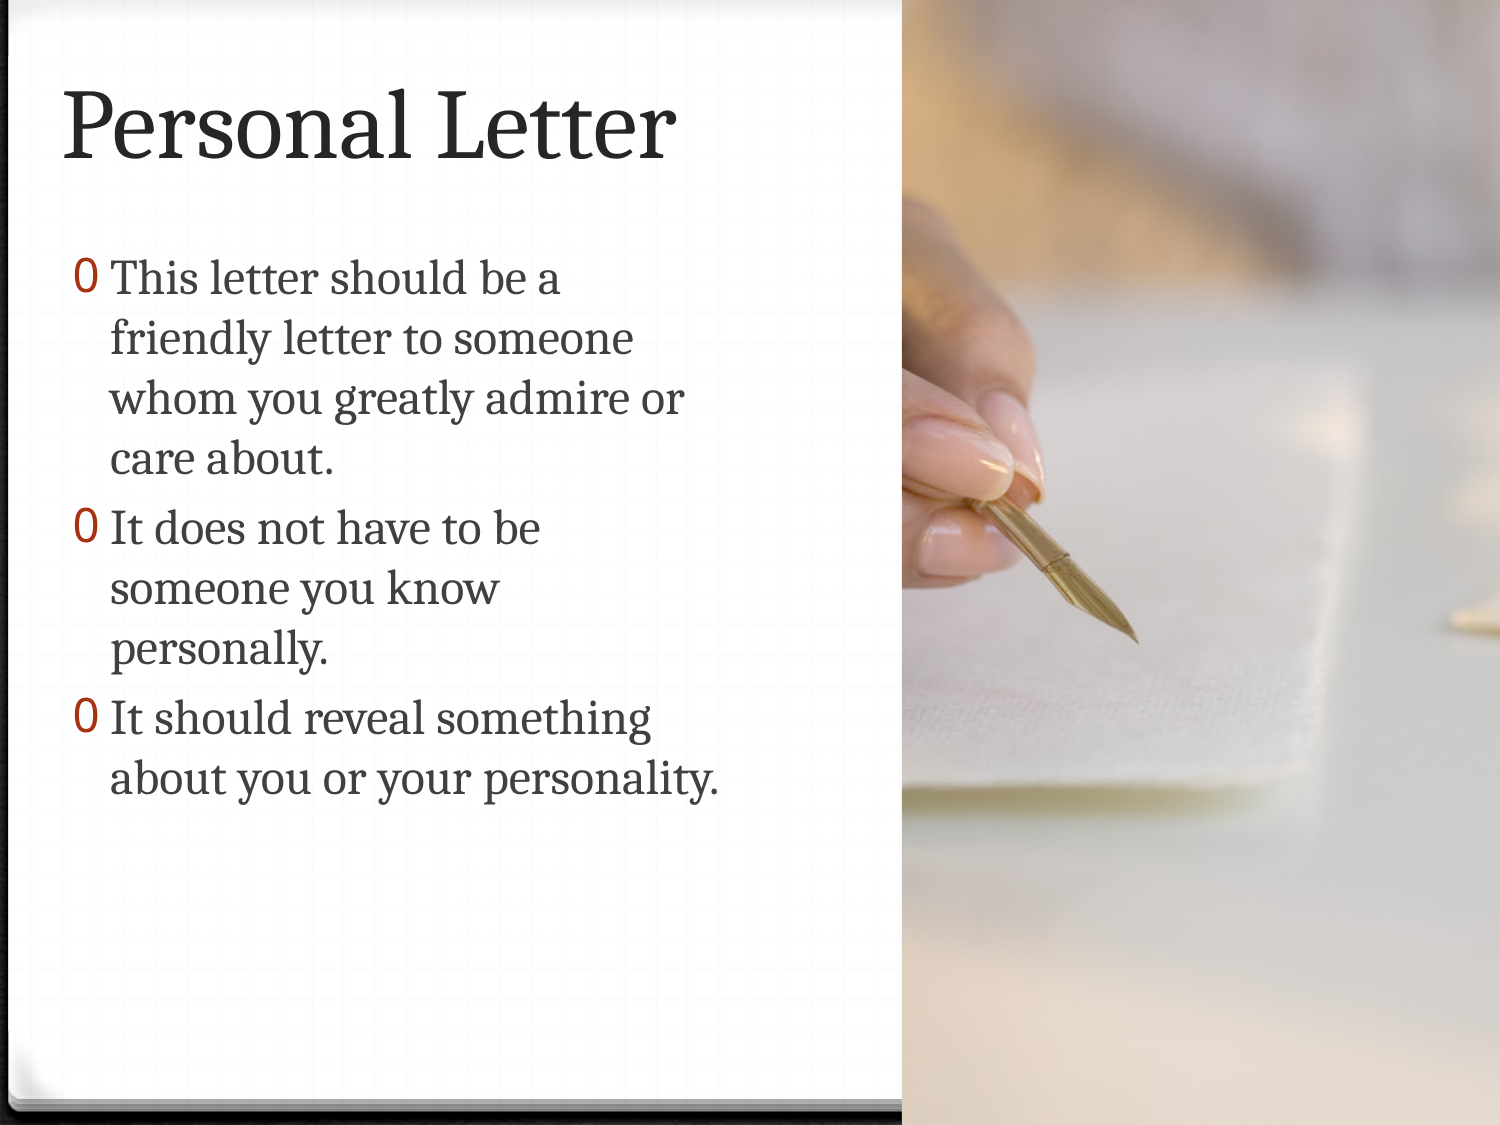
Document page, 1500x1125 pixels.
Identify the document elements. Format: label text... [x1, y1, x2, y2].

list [901, 0, 1500, 1125]
title Personal Letter [0, 0, 738, 237]
list This letter should be a friendly letter to someone whom you greatly admire or care about. It does not have to be someone you know personally. It should reveal something about you or your personality. [57, 236, 738, 1034]
picture [0, 0, 901, 1125]
